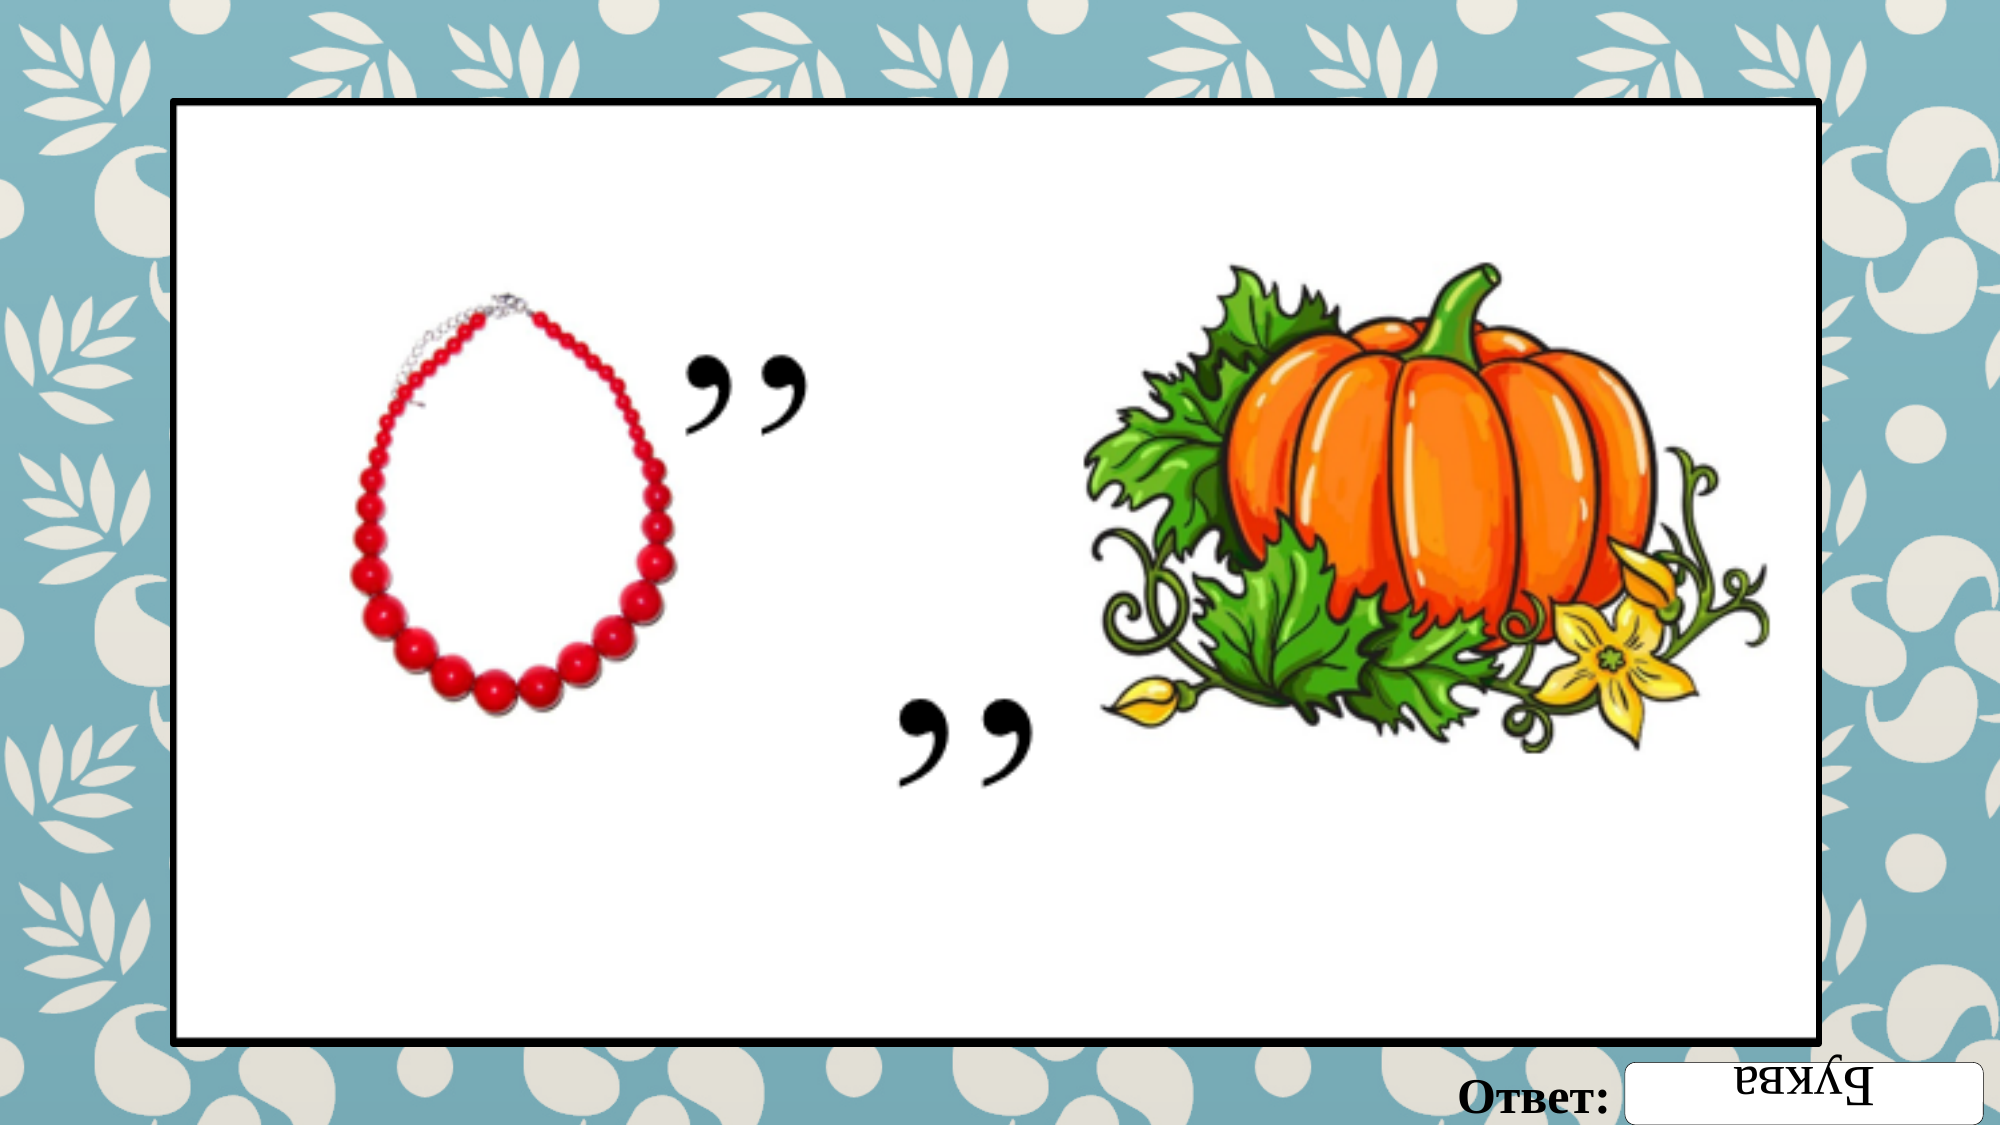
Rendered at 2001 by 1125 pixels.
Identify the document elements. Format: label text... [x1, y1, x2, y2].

text_box Буква [1627, 1061, 1985, 1125]
picture [172, 101, 1819, 1044]
text_box Ответ: [1442, 1055, 1627, 1125]
